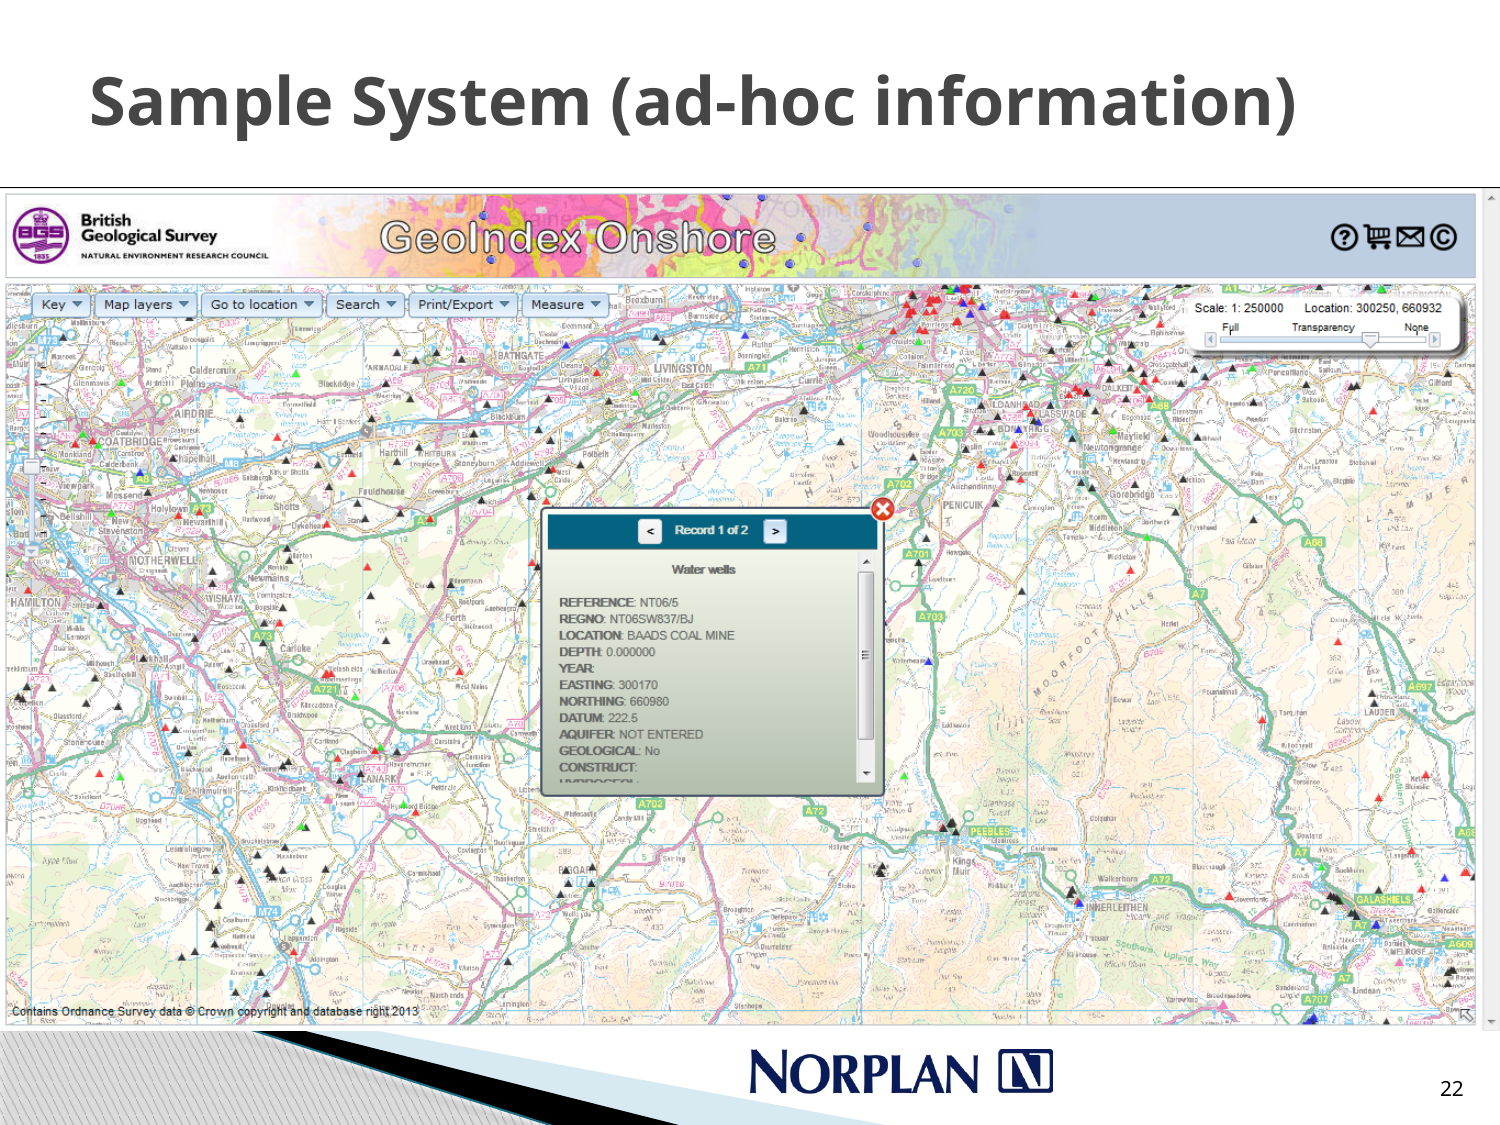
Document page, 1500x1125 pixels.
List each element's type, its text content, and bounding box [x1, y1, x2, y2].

slide_number 22 [1418, 1051, 1479, 1112]
title Sample System (ad-hoc information) [75, 45, 1425, 186]
picture [750, 1049, 1053, 1094]
picture [0, 187, 1500, 1032]
